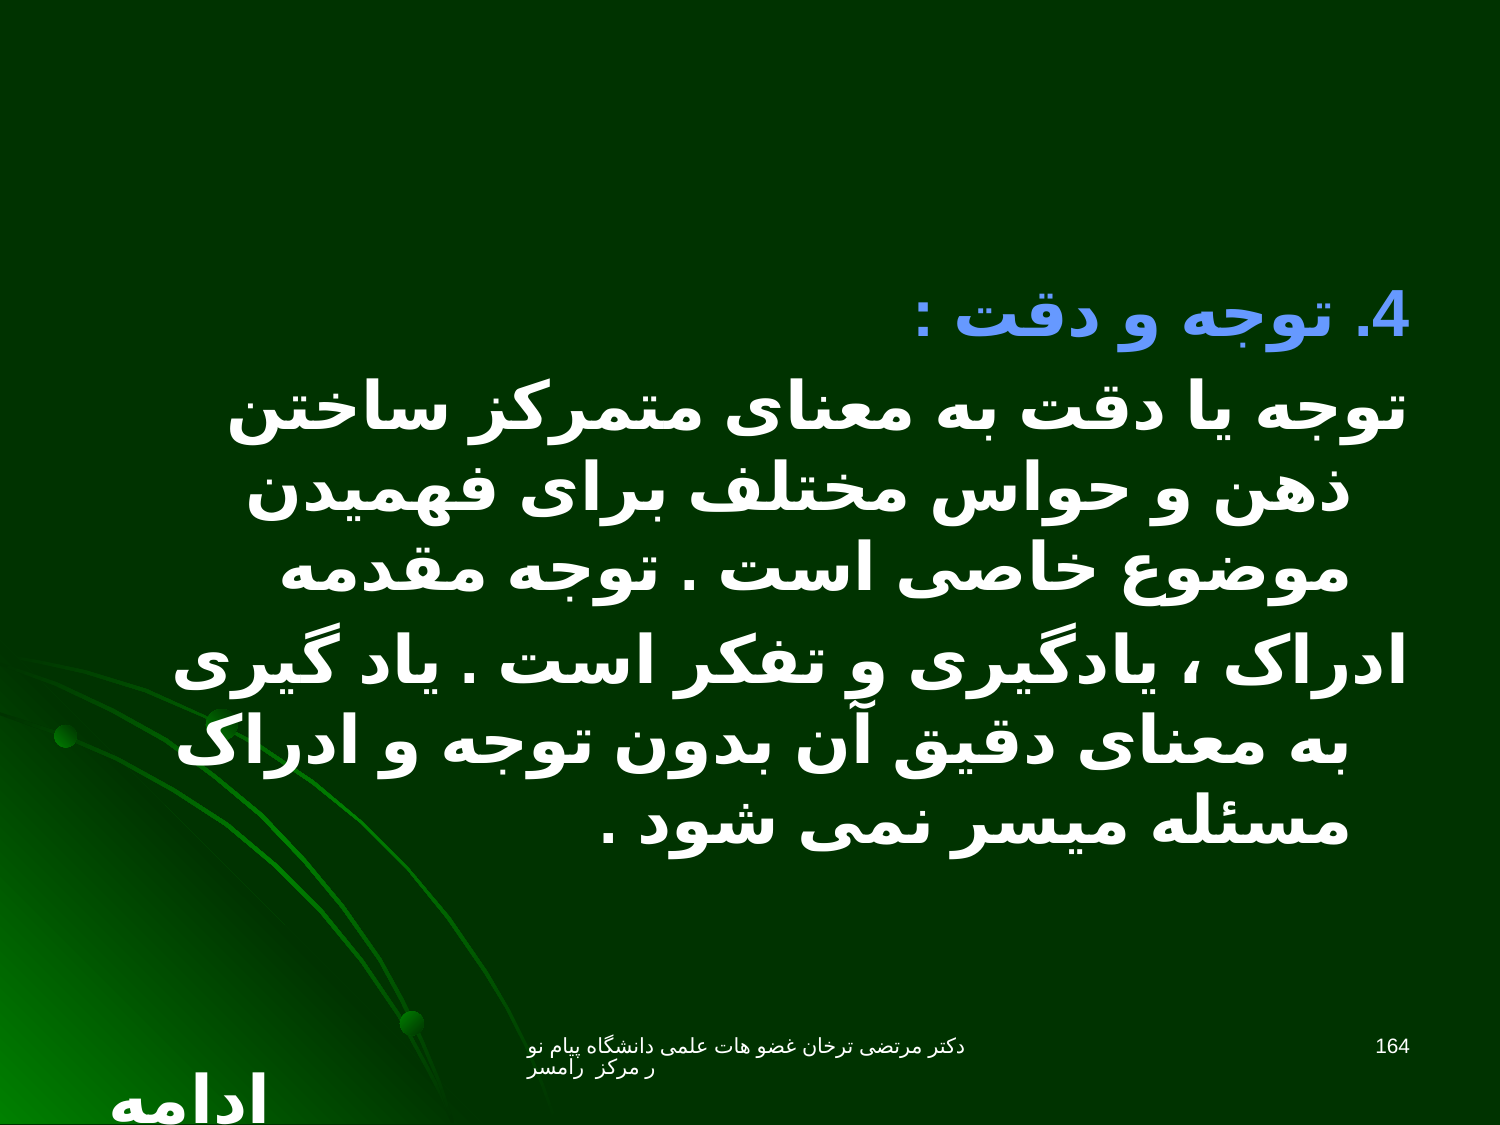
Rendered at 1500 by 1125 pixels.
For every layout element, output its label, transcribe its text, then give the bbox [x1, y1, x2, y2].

footer دکتر مرتضی ترخان غضو هات علمی دانشگاه پیام نور مرکز رامسر [512, 1024, 988, 1101]
slide_number 164 [1074, 1024, 1426, 1101]
list 4. توجه و دقت : توجه یا دقت به معنای متمرکز ساختن ذهن و حواس مختلف برای فهمیدن موضوع خاصی است . توجه مقدمه ادراک ، یادگیری و تفکر است . یاد گیری به معنای دقیق آن بدون توجه و ادراک مسئله میسر نمی شود . ادامه [74, 262, 1426, 1006]
